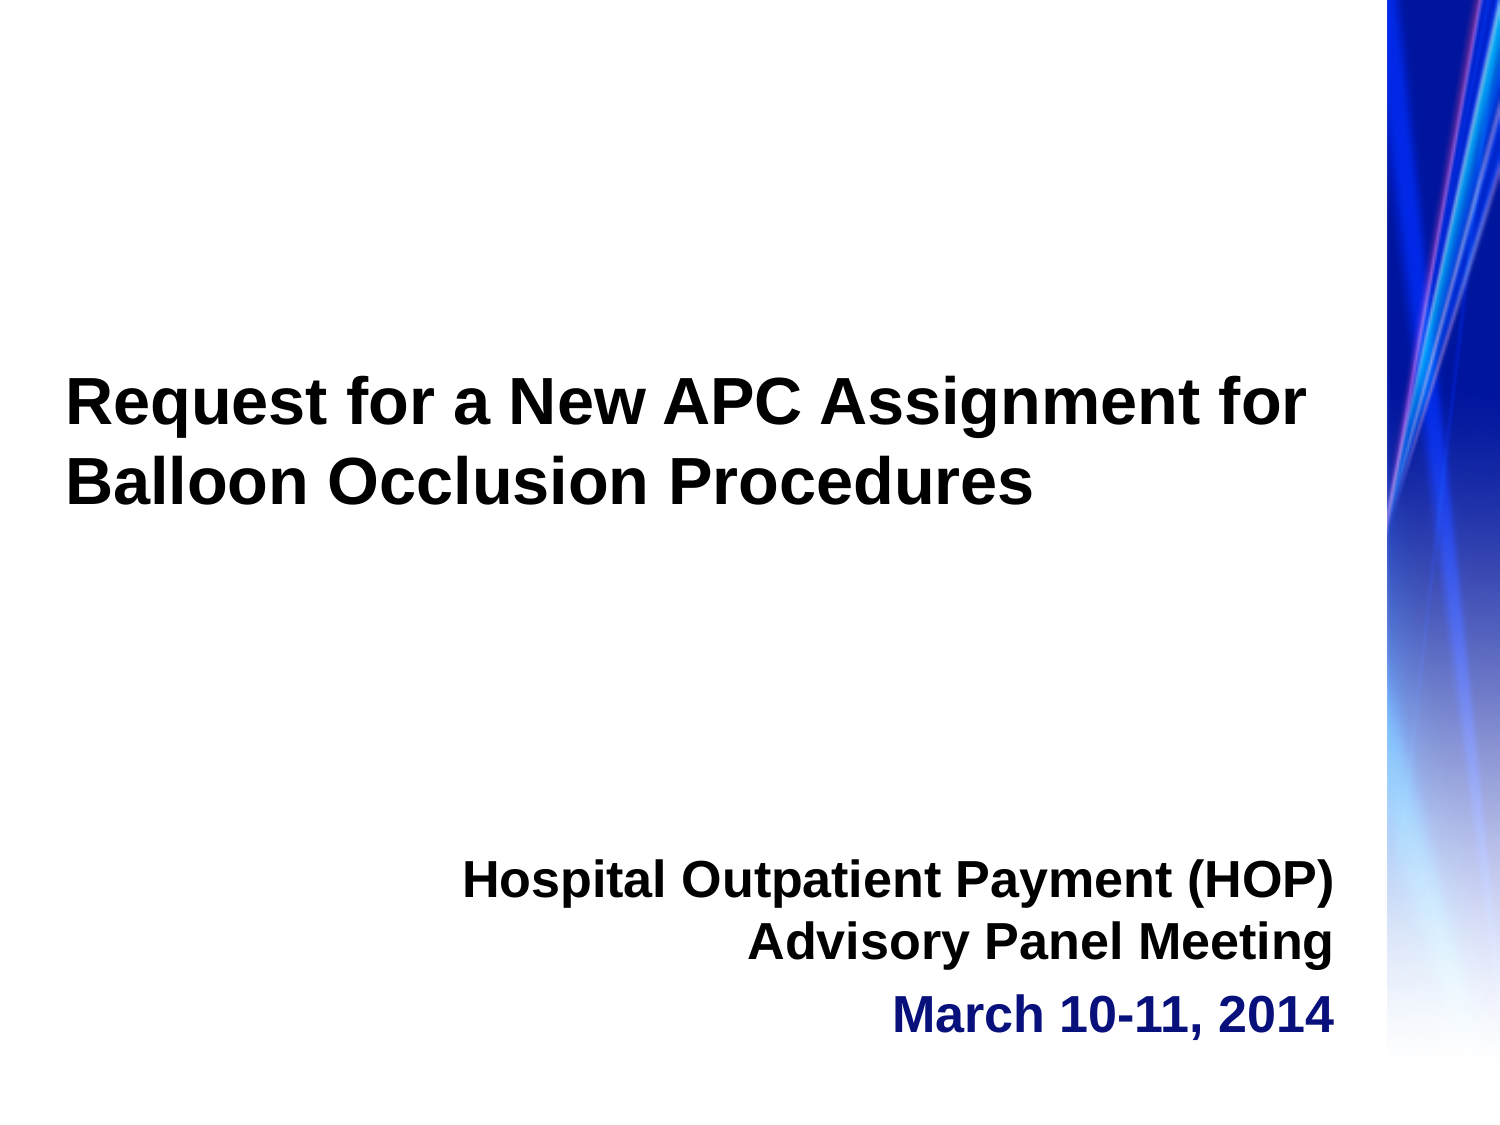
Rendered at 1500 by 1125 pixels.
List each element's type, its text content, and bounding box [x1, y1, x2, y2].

picture [1387, 0, 1500, 1125]
list Hospital Outpatient Payment (HOP) Advisory Panel Meeting March 10-11, 2014 [412, 837, 1351, 1063]
title Request for a New APC Assignment for Balloon Occlusion Procedures [49, 387, 1326, 488]
